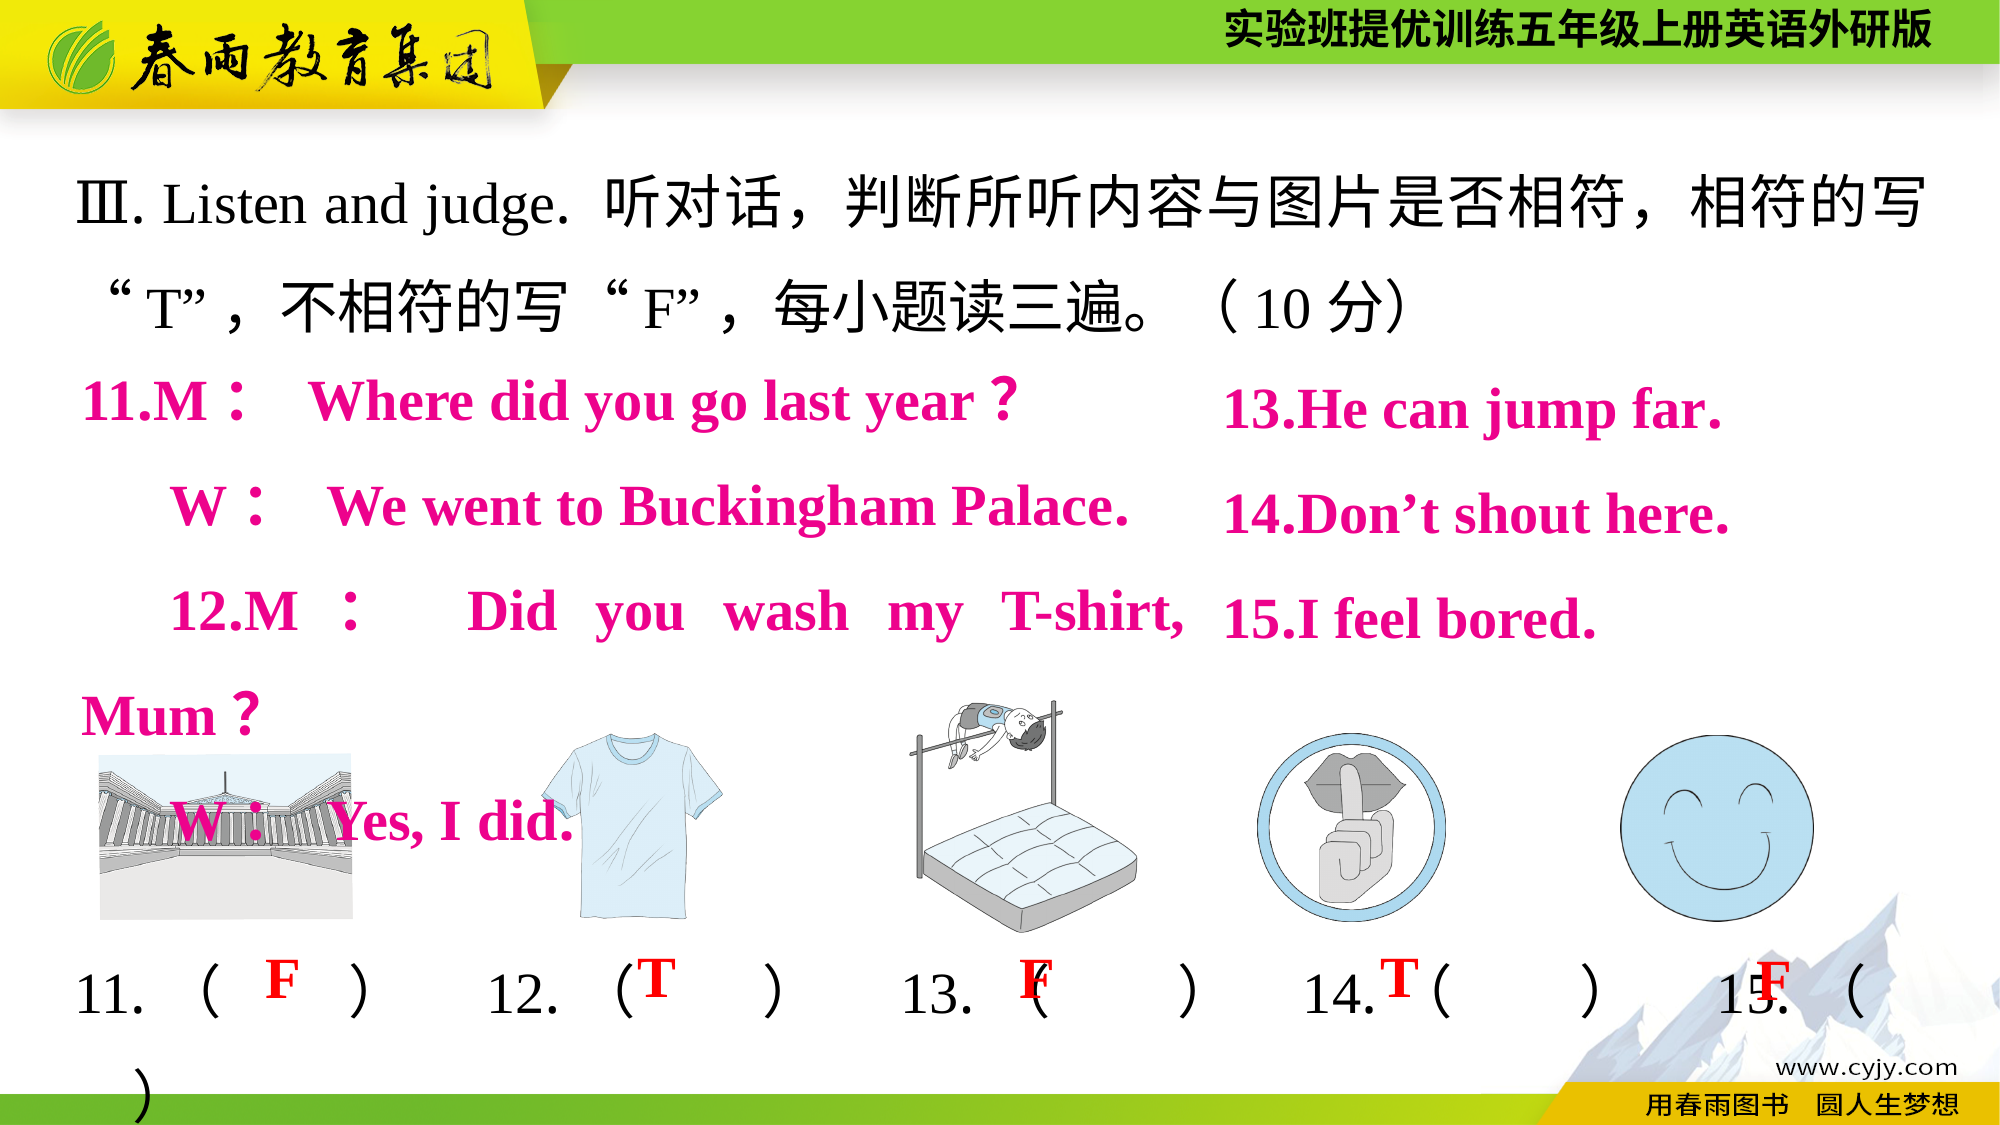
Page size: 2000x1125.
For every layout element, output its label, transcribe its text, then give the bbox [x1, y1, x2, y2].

text_box 11.M： Where did you go last year？ W： We went to Buckingham Palace. 12.M： Did you wash my T-shirt, Mum？ W： Yes, I did. [66, 320, 1201, 860]
text_box T [1365, 932, 1448, 1017]
text_box F [1741, 935, 1820, 1020]
picture [0, 0, 2000, 1125]
text_box T [622, 932, 705, 1017]
text_box 13.He can jump far. 14.Don’t shout here. 15.I feel bored. [1207, 327, 1898, 658]
text_box F [1005, 942, 1083, 1018]
list Ⅲ. Listen and judge. 听对话，判断所听内容与图片是否相符，相符的写“T”，不相符的写“F”，每小题读三遍。（10分） 11.（ ） 12.（ ） 13.（ ） 14.（ ） 15.（ ） [59, 122, 1944, 1043]
text_box F [250, 933, 329, 1018]
